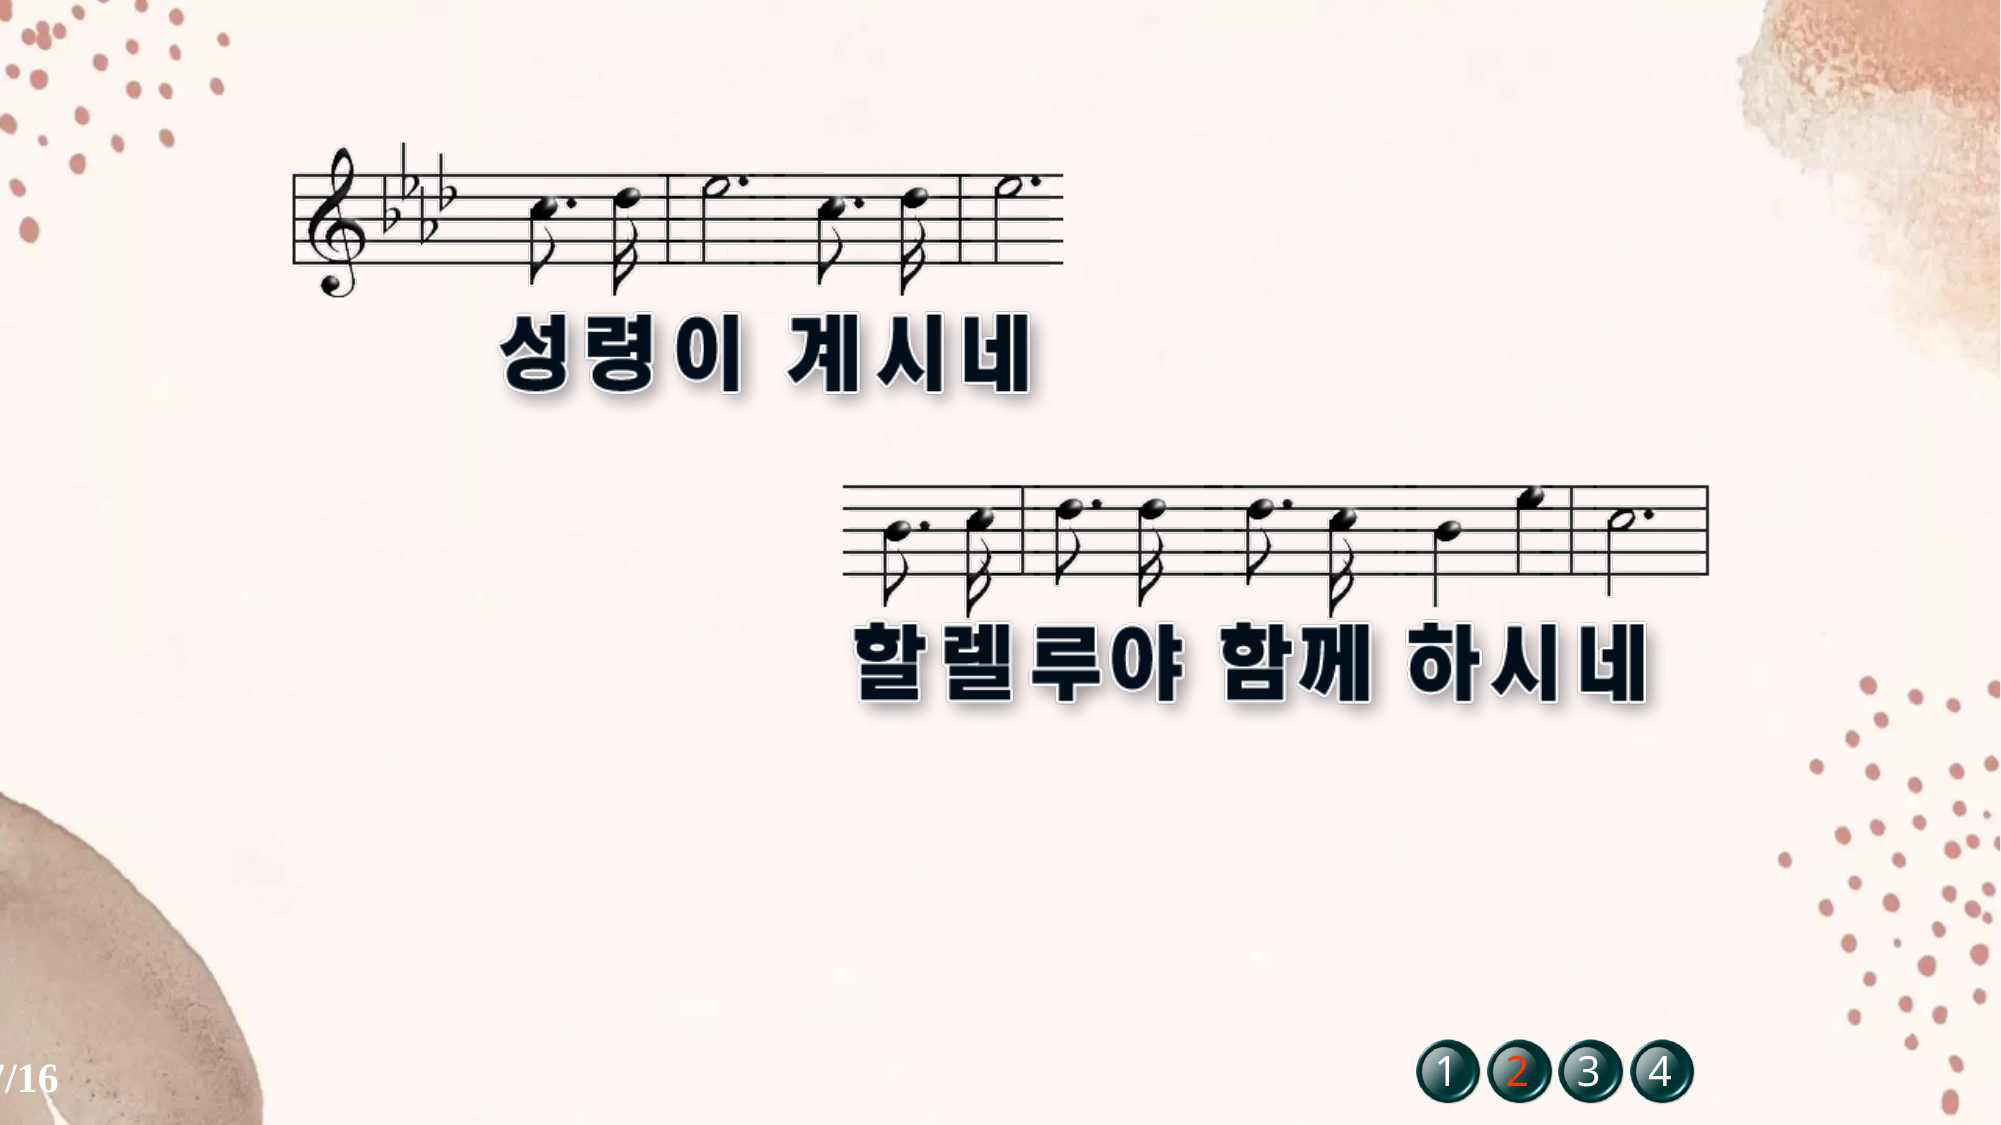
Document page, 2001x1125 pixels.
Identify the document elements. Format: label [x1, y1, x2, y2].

text_box [1555, 1035, 1626, 1106]
picture [0, 0, 2001, 1125]
text_box [1413, 1035, 1484, 1106]
text_box [1627, 1035, 1697, 1106]
text_box [1484, 1035, 1555, 1106]
